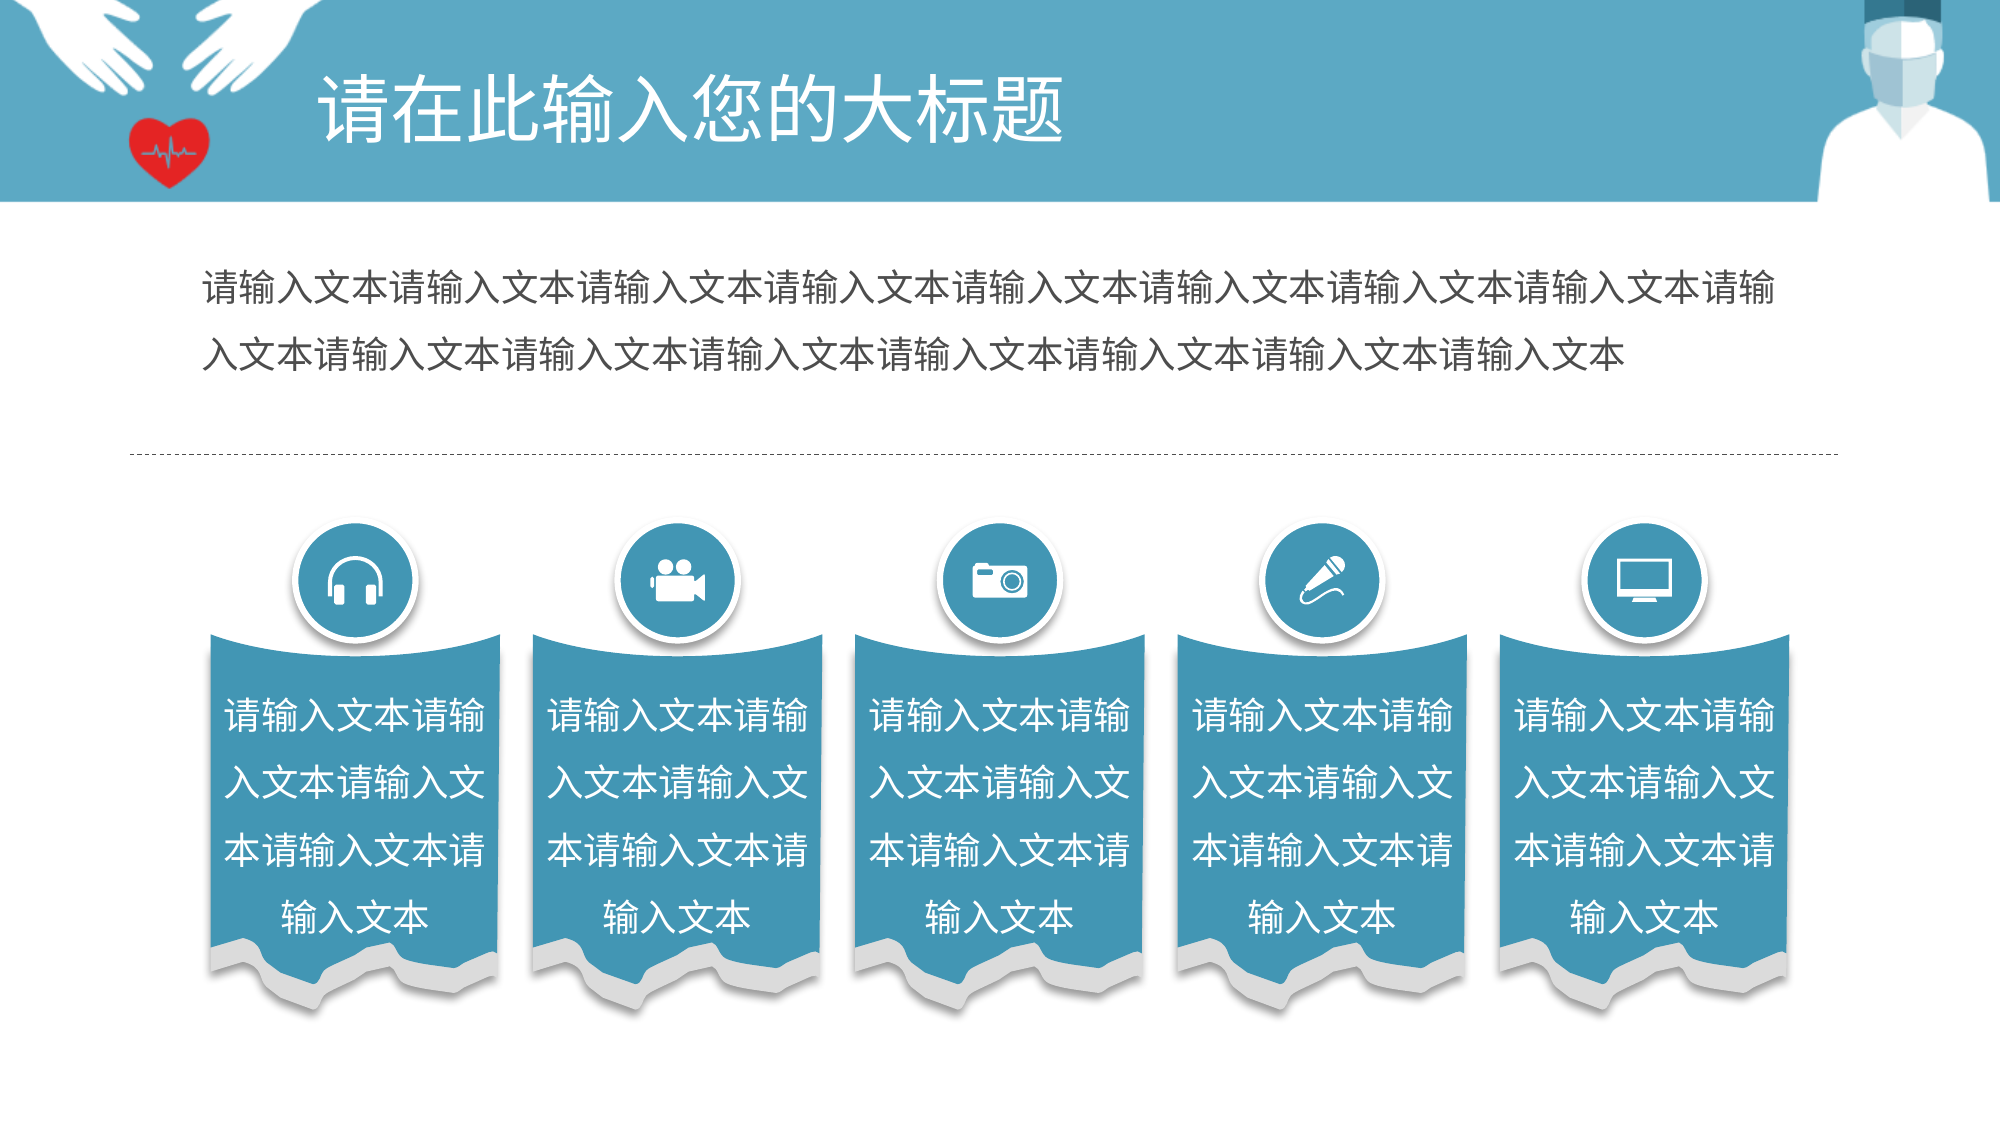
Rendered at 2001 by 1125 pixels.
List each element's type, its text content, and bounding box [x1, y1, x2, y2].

text_box [294, 519, 417, 642]
text_box [1176, 940, 1466, 1011]
text_box [1261, 519, 1384, 642]
text_box [1616, 558, 1673, 603]
text_box 请输入文本请输入文本请输入文本请输入文本请输入文本 [1498, 632, 1791, 986]
text_box [1298, 555, 1347, 606]
text_box 请输入文本请输入文本请输入文本请输入文本请输入文本请输入文本请输入文本请输入文本请输入文本请输入文本请输入文本请输入文本请输入文本请输入文本请输入文本请输入文本 [185, 231, 1815, 387]
text_box 请输入文本请输入文本请输入文本请输入文本请输入文本 [1176, 632, 1469, 986]
title 请在此输入您的大标题 [300, 44, 1771, 184]
text_box [938, 519, 1062, 642]
text_box [1583, 519, 1706, 642]
text_box [1498, 940, 1788, 1011]
picture [0, 0, 2000, 1125]
text_box [649, 558, 706, 603]
text_box [531, 940, 821, 1011]
text_box [854, 932, 1144, 1011]
text_box [326, 554, 384, 606]
text_box 请输入文本请输入文本请输入文本请输入文本请输入文本 [531, 632, 824, 986]
text_box [971, 561, 1029, 599]
text_box 请输入文本请输入文本请输入文本请输入文本请输入文本 [854, 632, 1146, 986]
text_box 请输入文本请输入文本请输入文本请输入文本请输入文本 [209, 632, 502, 986]
text_box [616, 519, 739, 642]
text_box [209, 940, 499, 1011]
